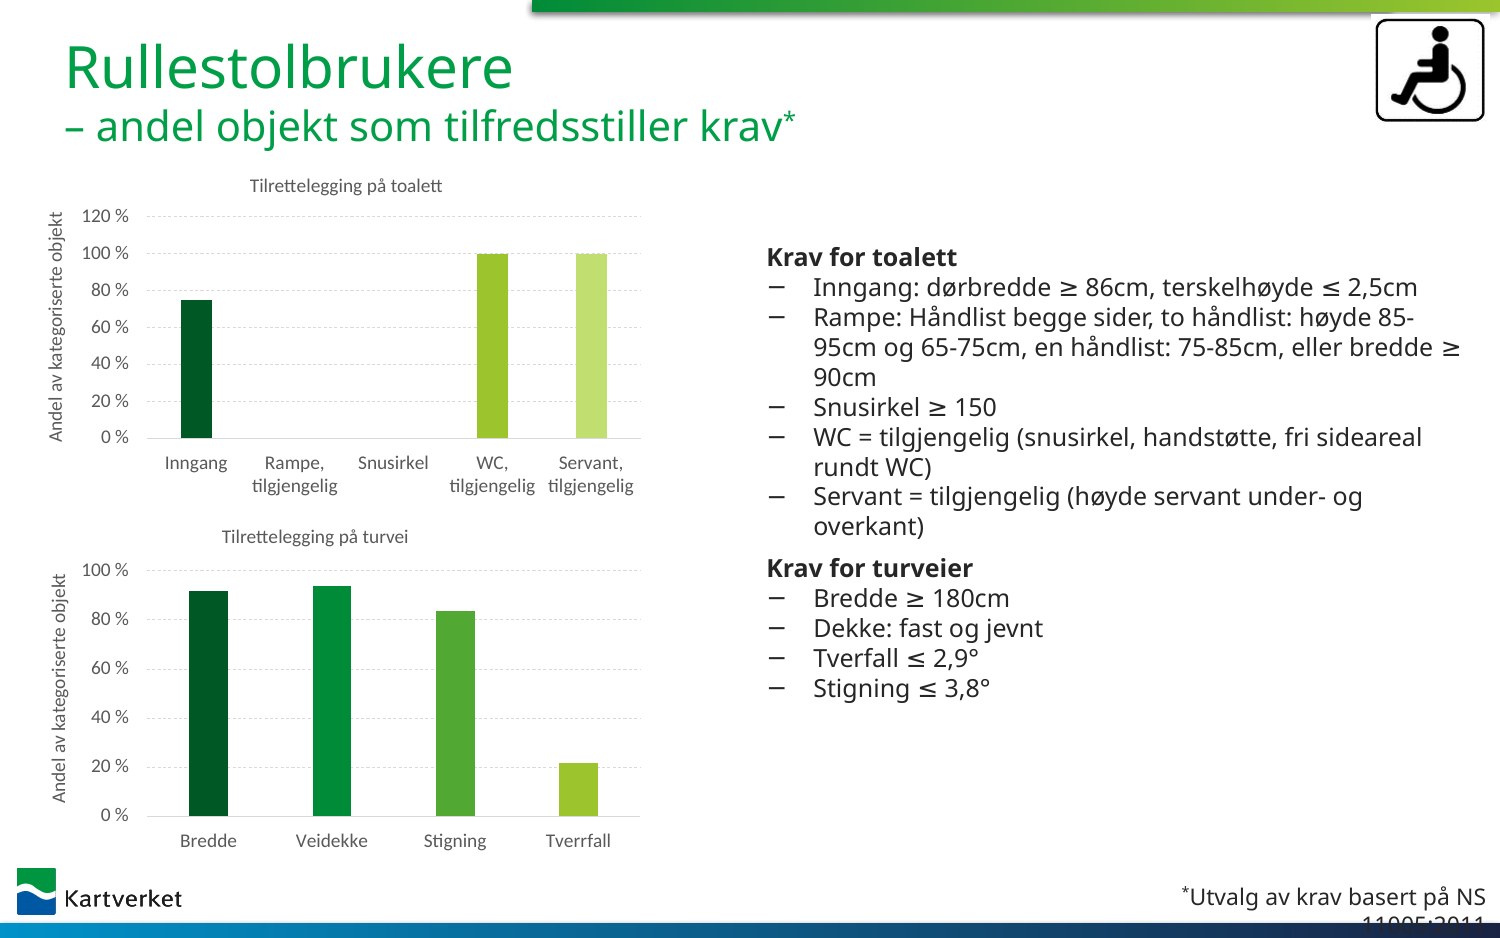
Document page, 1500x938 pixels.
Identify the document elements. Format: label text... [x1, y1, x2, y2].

picture [41, 520, 652, 859]
text_box Krav for turveier Bredde ≥ 180cm Dekke: fast og jevnt Tverfall ≤ 2,9° Stigning ≤ 3,8° [751, 545, 1483, 710]
text_box Krav for toalett Inngang: dørbredde ≥ 86cm, terskelhøyde ≤ 2,5cm Rampe: Håndlist begge sider, to håndlist: høyde 85-95cm og 65-75cm, en håndlist: 75-85cm, eller bredde ≥ 90cm Snusirkel ≥ 150 WC = tilgjengelig (snusirkel, handstøtte, fri sideareal rundt WC) Servant = tilgjengelig (høyde servant under- og overkant) [751, 234, 1483, 545]
text_box *Utvalg av krav basert på NS 11005:2011 [1068, 873, 1500, 938]
picture [41, 166, 652, 505]
text_box Rullestolbrukere – andel objekt som tilfredsstiller krav* [49, 14, 1431, 158]
picture [1371, 13, 1491, 127]
